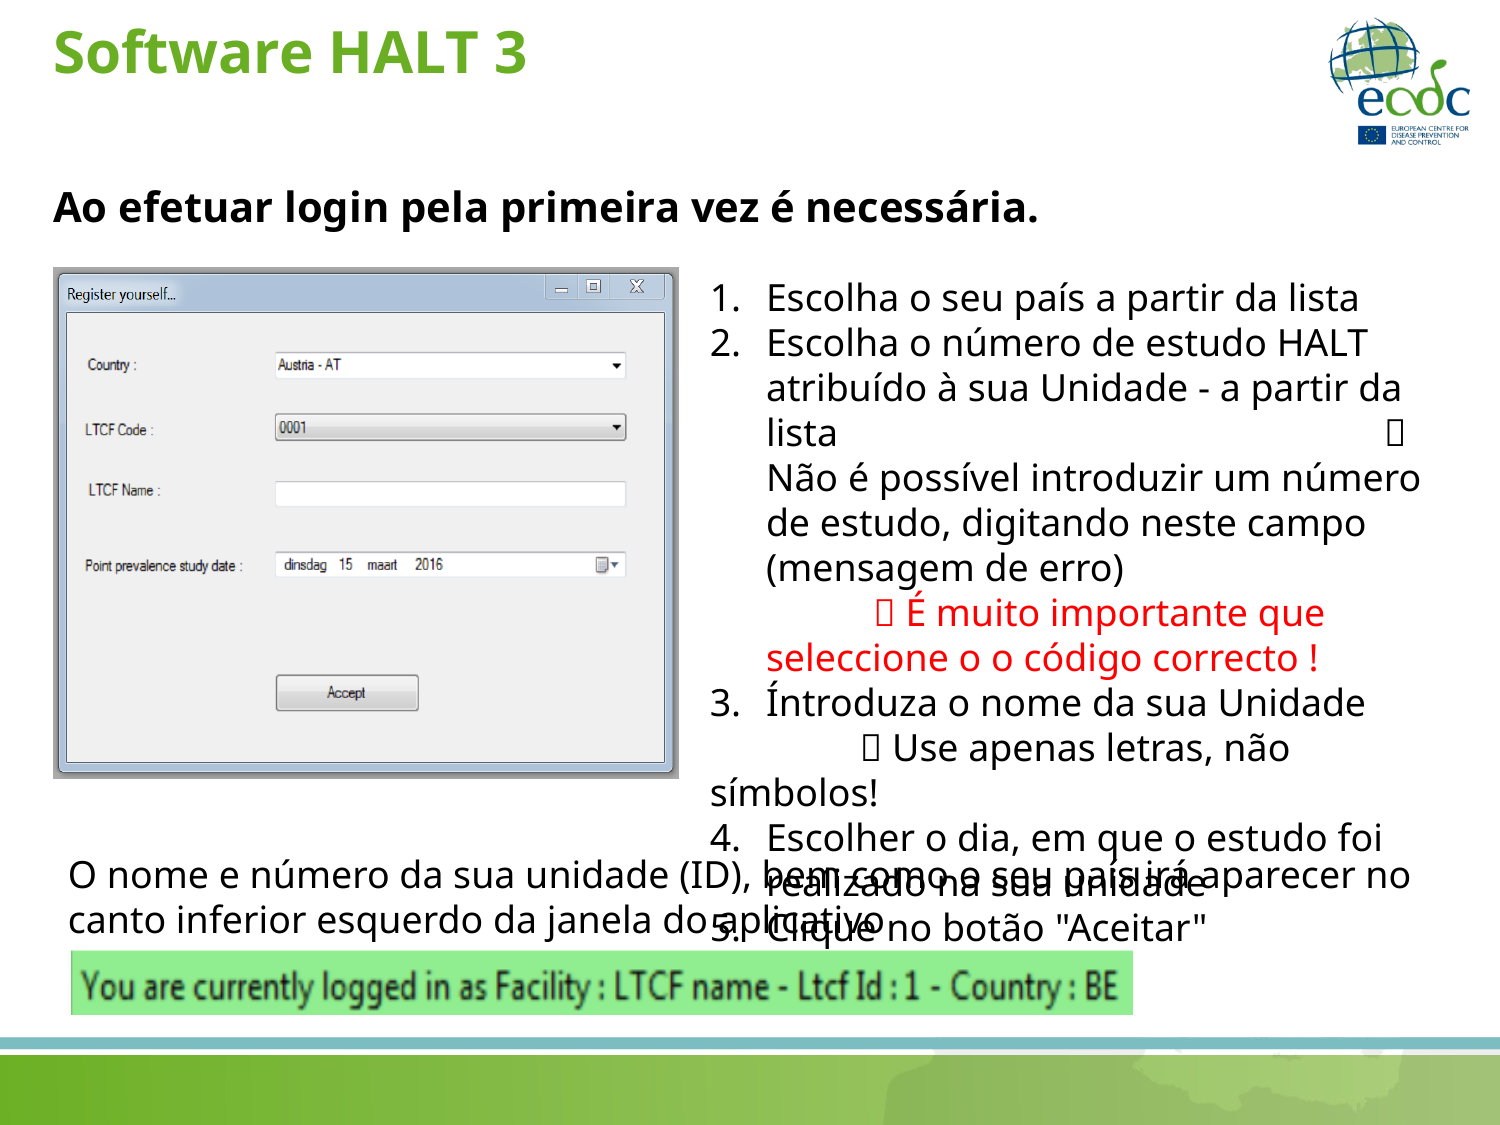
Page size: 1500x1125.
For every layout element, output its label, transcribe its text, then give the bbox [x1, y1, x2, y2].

picture [52, 265, 679, 779]
text_box Escolha o seu país a partir da lista Escolha o número de estudo HALT atribuído à sua Unidade - a partir da lista  Não é possível introduzir um número de estudo, digitando neste campo (mensagem de erro)  É muito importante que seleccione o o código correcto ! Íntroduza o nome da sua Unidade  Use apenas letras, não símbolos! Escolher o dia, em que o estudo foi realizado na sua unidade Clique no botão "Aceitar" [695, 266, 1476, 956]
picture [71, 948, 1133, 1015]
text_box O nome e número da sua unidade (ID), bem como o seu país irá aparecer no canto inferior esquerdo da janela do aplicativo [53, 843, 1452, 948]
list Ao efetuar login pela primeira vez é necessária. [53, 177, 1452, 843]
list Ao efetuar login pela primeira vez é necessária. [53, 948, 1452, 1024]
picture [1328, 17, 1473, 148]
picture [0, 1037, 1500, 1125]
title Software HALT 3 [53, 23, 1404, 159]
